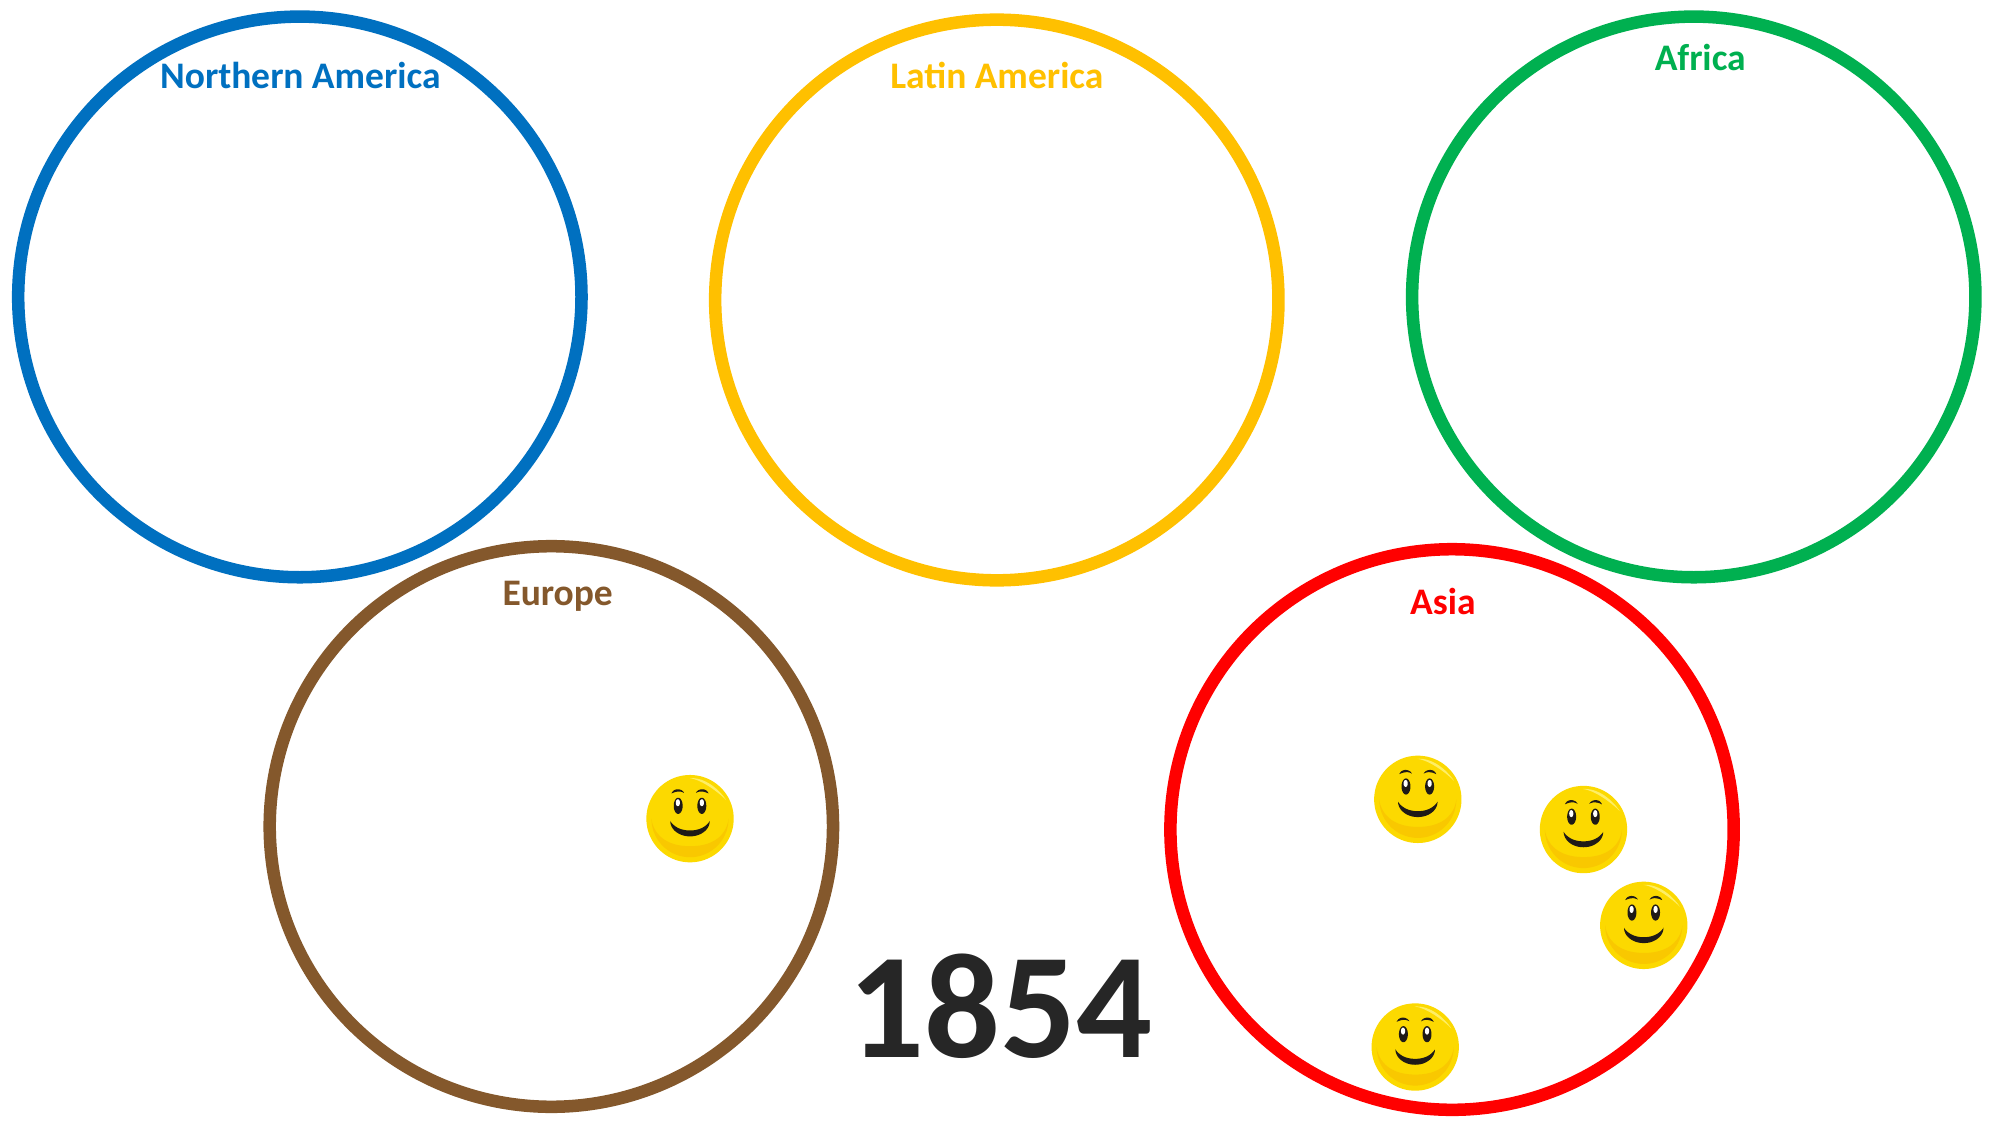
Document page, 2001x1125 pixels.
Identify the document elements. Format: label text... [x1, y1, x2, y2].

text_box Latin America [875, 43, 1122, 104]
text_box [268, 545, 835, 1108]
text_box Northern America [145, 43, 497, 104]
text_box Europe [488, 560, 647, 621]
text_box [17, 61, 583, 579]
text_box [178, 15, 422, 43]
picture [646, 774, 734, 863]
text_box [881, 18, 1112, 43]
text_box Asia [1395, 569, 1493, 630]
text_box 1854 [820, 900, 1181, 1095]
text_box [714, 46, 1280, 582]
text_box [1411, 15, 1977, 579]
text_box Africa [1640, 25, 1788, 86]
picture [1600, 881, 1688, 970]
picture [1539, 785, 1628, 874]
picture [1371, 1003, 1459, 1091]
picture [1374, 755, 1462, 843]
text_box [1169, 548, 1735, 1111]
